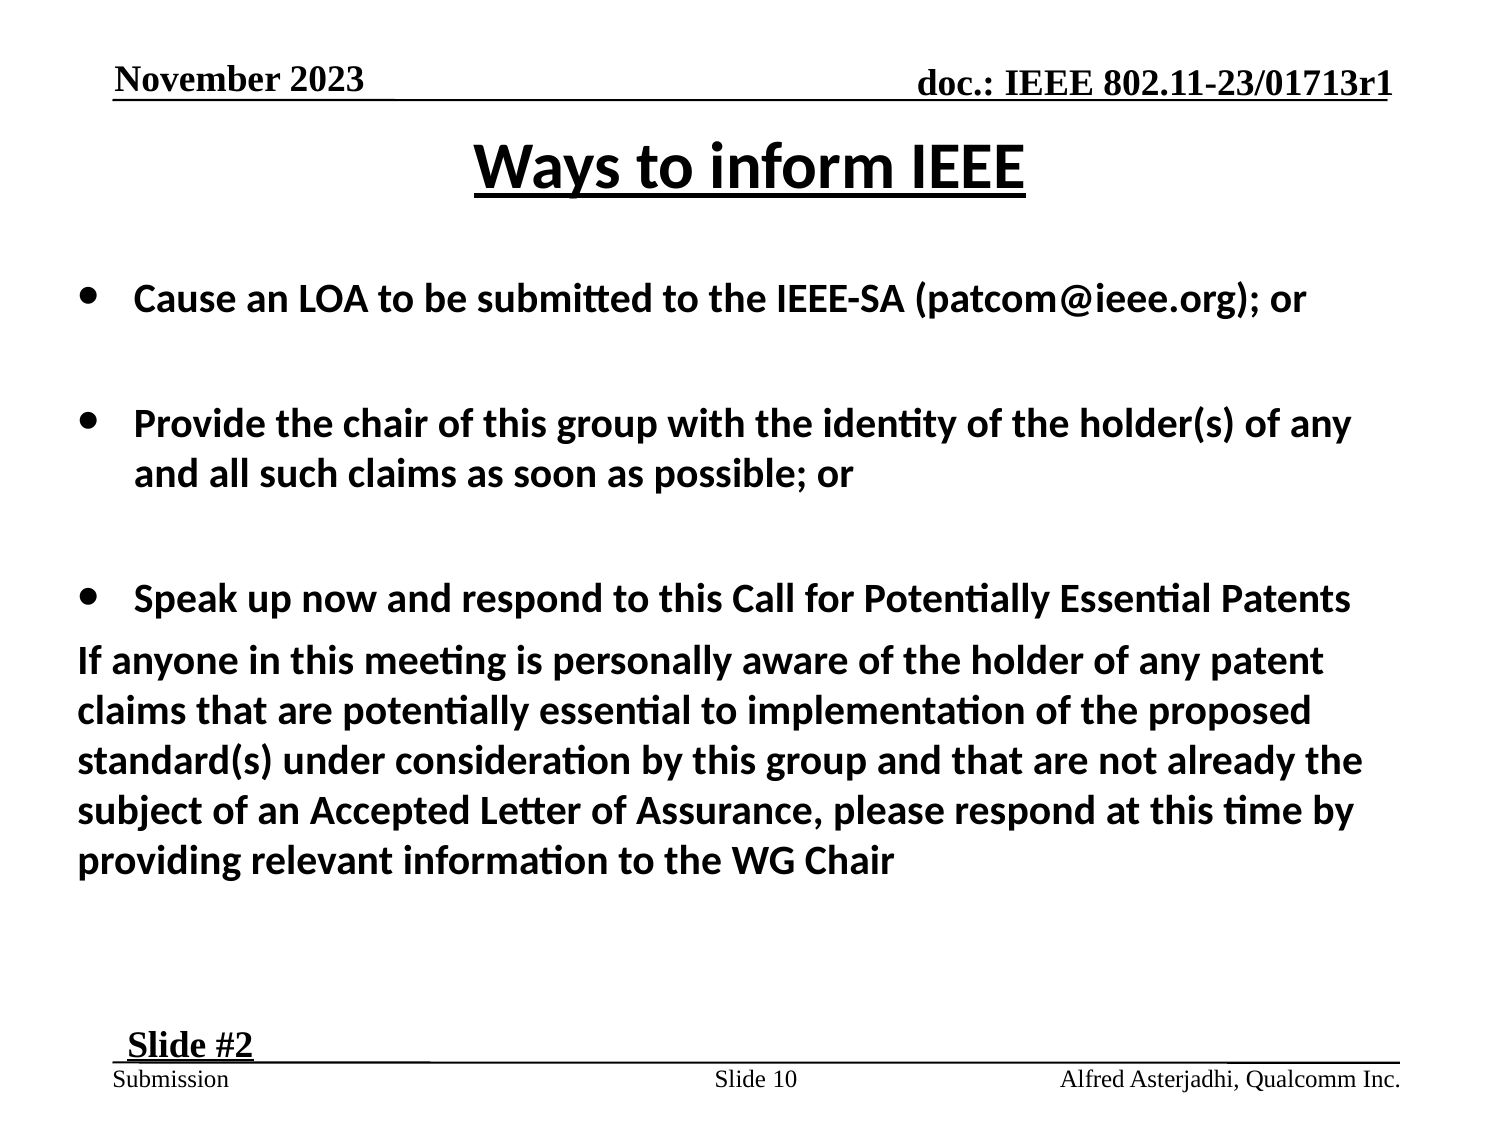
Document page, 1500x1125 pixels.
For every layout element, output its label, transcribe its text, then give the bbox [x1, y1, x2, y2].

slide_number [114, 54, 493, 100]
slide_number Slide 10 [712, 1061, 800, 1123]
text_box Slide #2 [112, 1012, 269, 1073]
list Cause an LOA to be submitted to the IEEE-SA (patcom@ieee.org); or Provide the chair of this group with the identity of the holder(s) of any and all such claims as soon as possible; or Speak up now and respond to this Call for Potentially Essential Patents If anyone in this meeting is personally aware of the holder of any patent claims that are potentially essential to implementation of the proposed standard(s) under consideration by this group and that are not already the subject of an Accepted Letter of Assurance, please respond at this time by providing relevant information to the WG Chair [62, 262, 1438, 938]
title Ways to inform IEEE [112, 74, 1388, 250]
footer Alfred Asterjadhi, Qualcomm Inc. [878, 1061, 1402, 1093]
